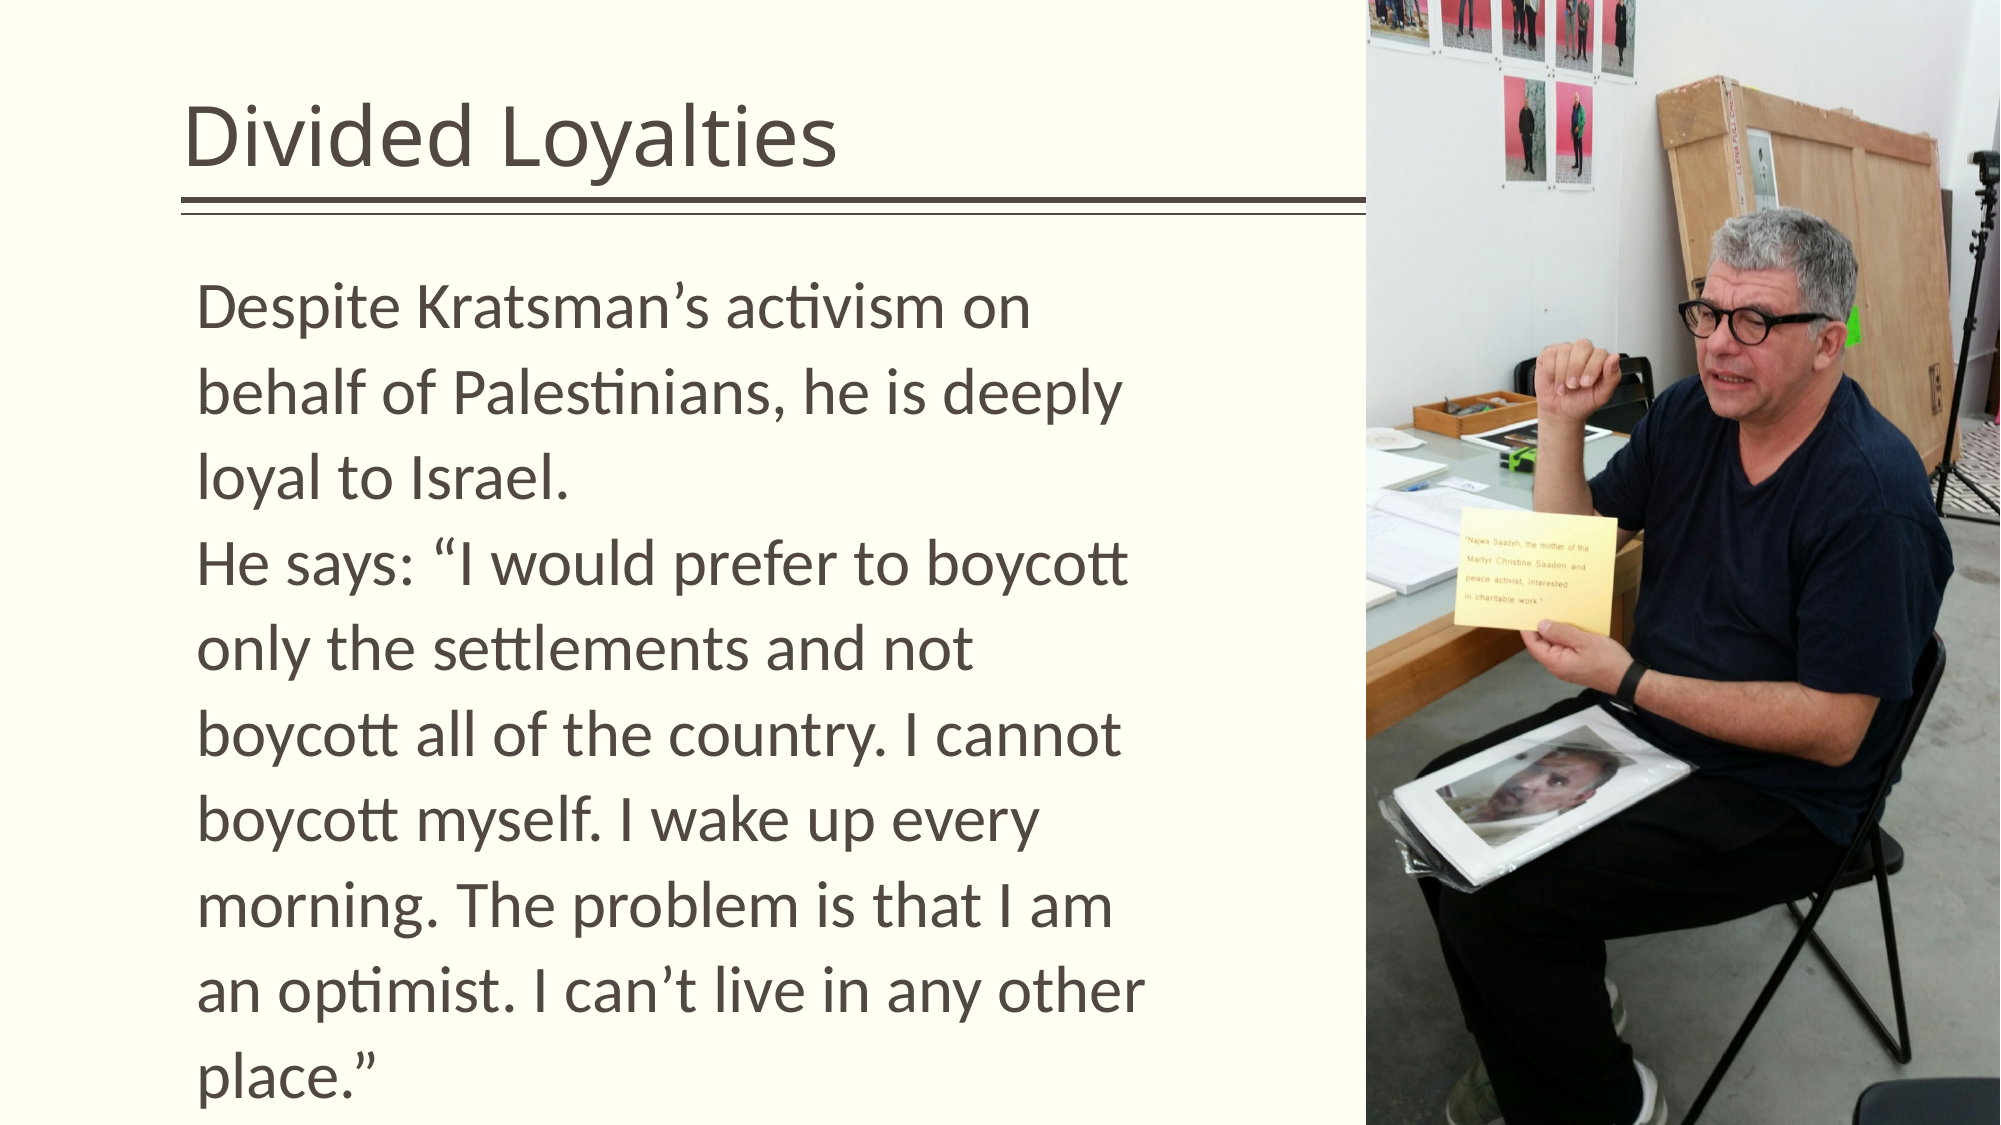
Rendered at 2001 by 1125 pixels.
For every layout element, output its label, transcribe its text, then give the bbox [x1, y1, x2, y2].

title Divided Loyalties [181, 12, 1360, 193]
picture [1366, 0, 2000, 1125]
text_box Despite Kratsman’s activism on behalf of Palestinians, he is deeply loyal to Israel. He says: “I would prefer to boycott only the settlements and not boycott all of the country. I cannot boycott myself. I wake up every morning. The problem is that I am an optimist. I can’t live in any other place.” [181, 249, 1182, 1120]
